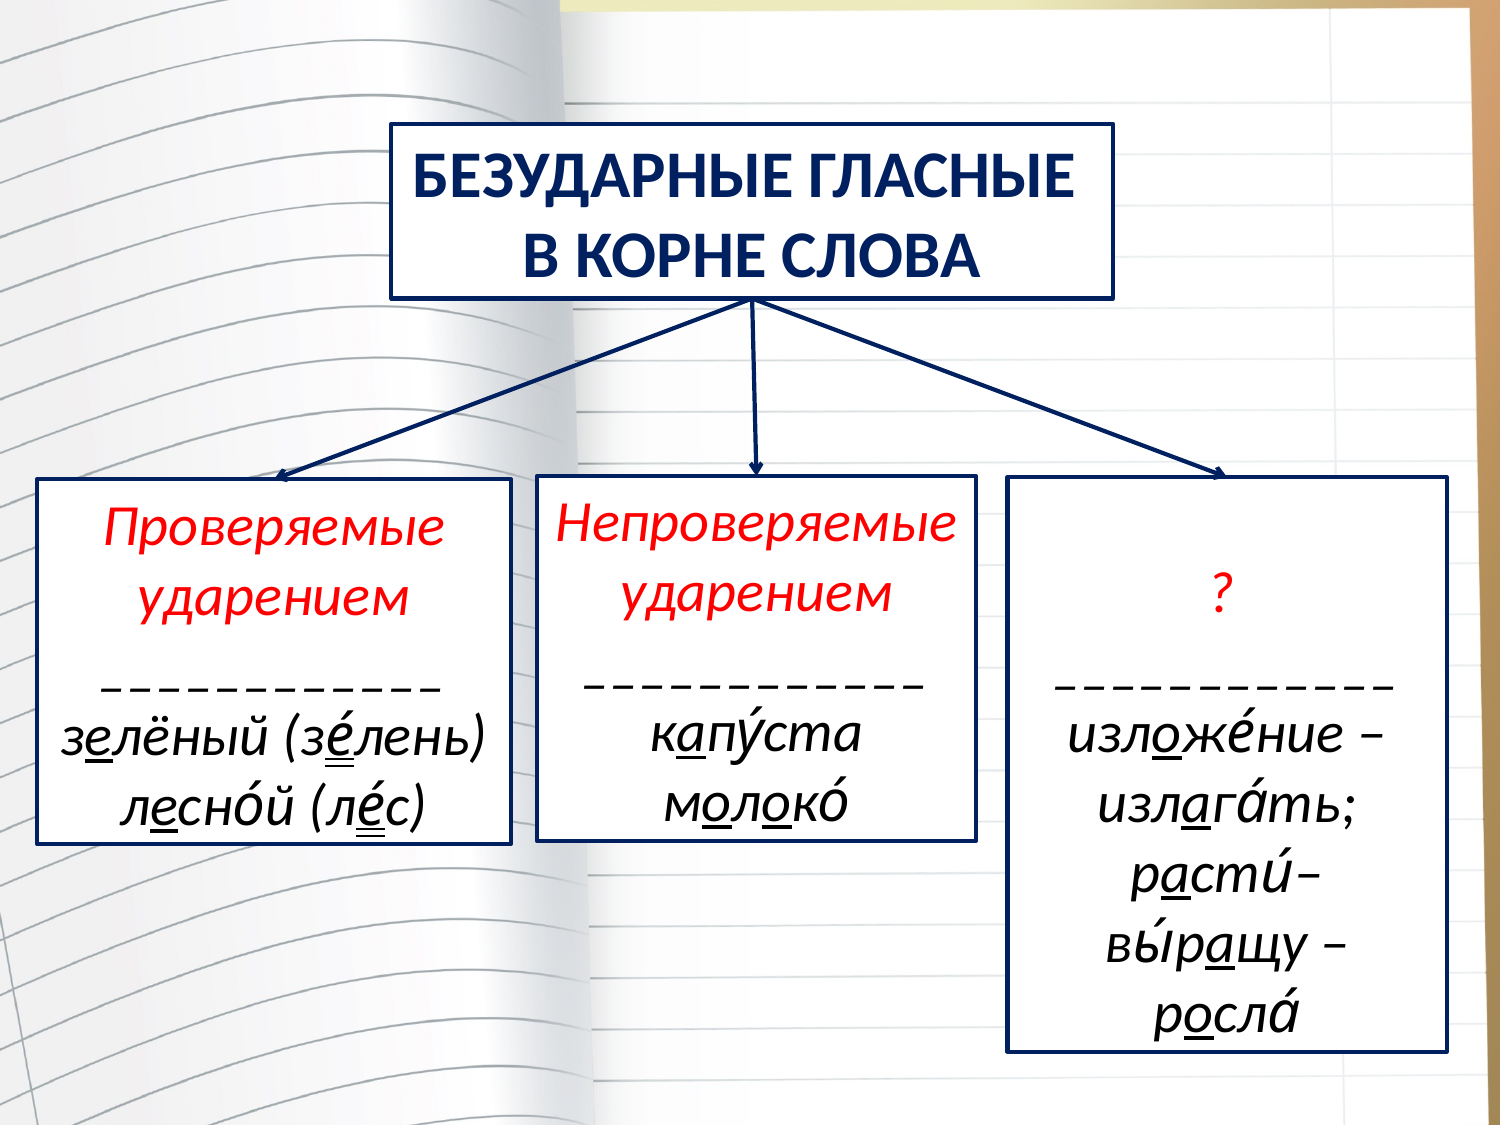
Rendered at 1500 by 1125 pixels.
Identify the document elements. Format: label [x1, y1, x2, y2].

text_box [273, 300, 753, 480]
picture [0, 0, 1500, 1125]
text_box [752, 300, 1228, 478]
